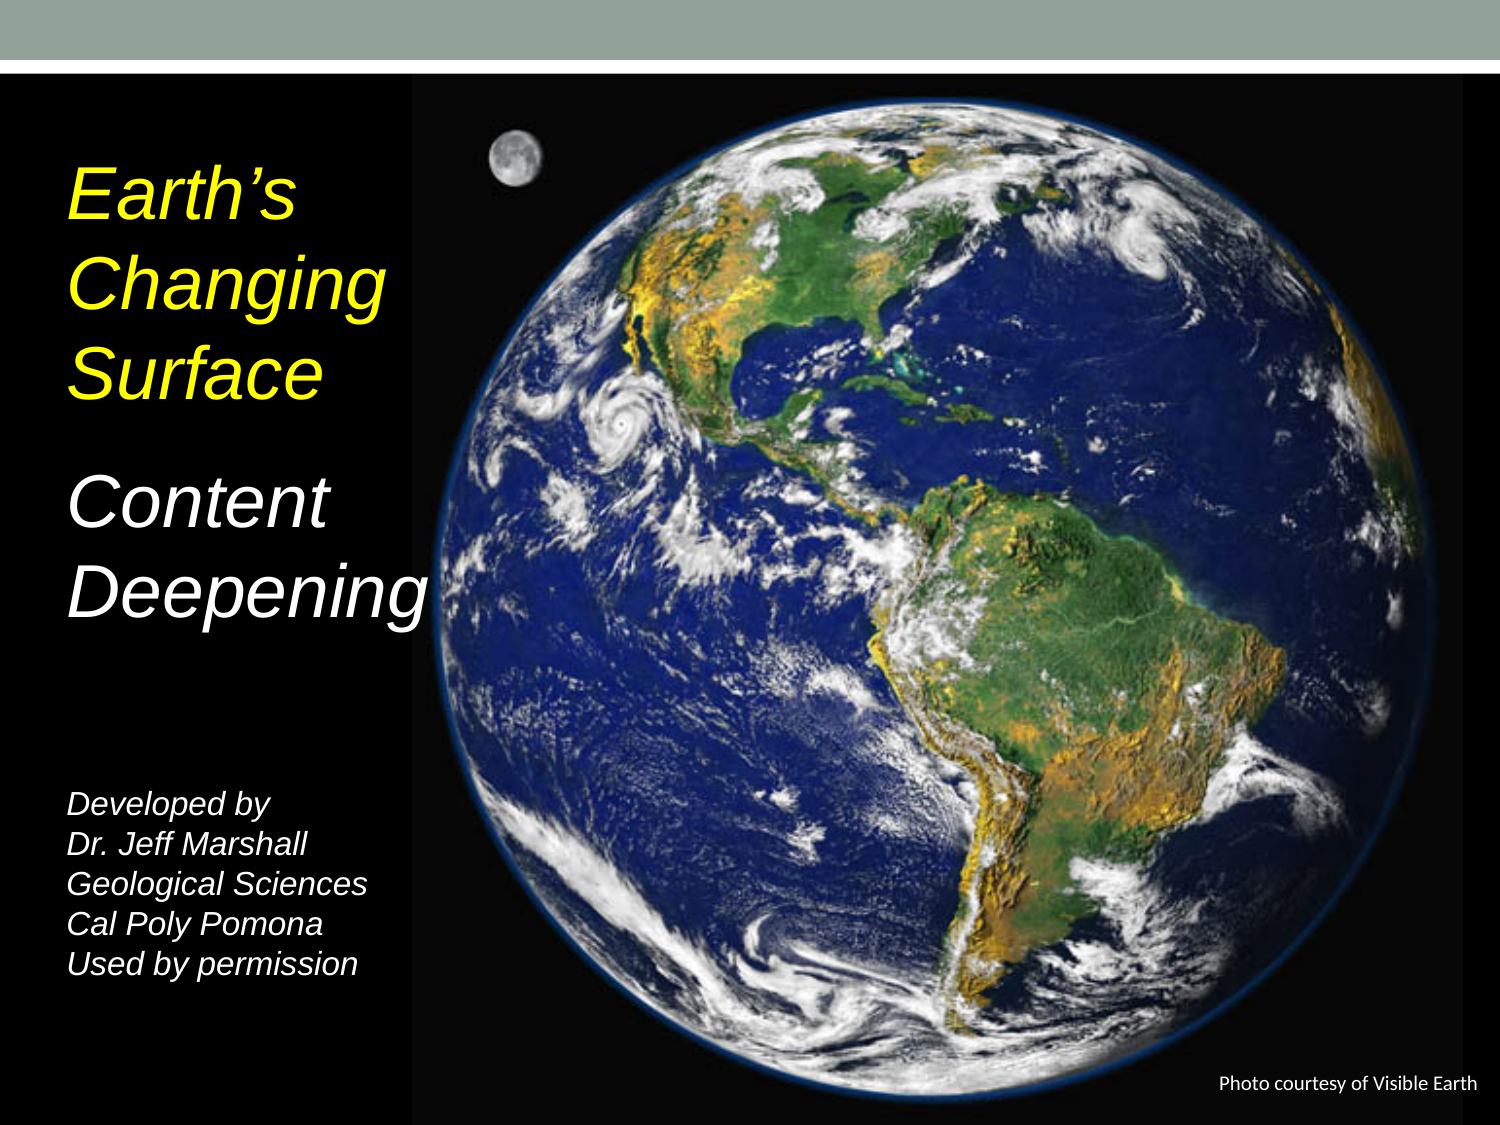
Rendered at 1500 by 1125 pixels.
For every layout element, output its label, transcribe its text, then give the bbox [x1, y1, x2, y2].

text_box Earth’s Changing Surface Content Deepening Developed by Dr. Jeff Marshall Geological Sciences Cal Poly Pomona Used by permission [51, 137, 409, 989]
text_box Photo courtesy of Visible Earth [1471, 1062, 1498, 1103]
picture [412, 74, 1463, 1125]
